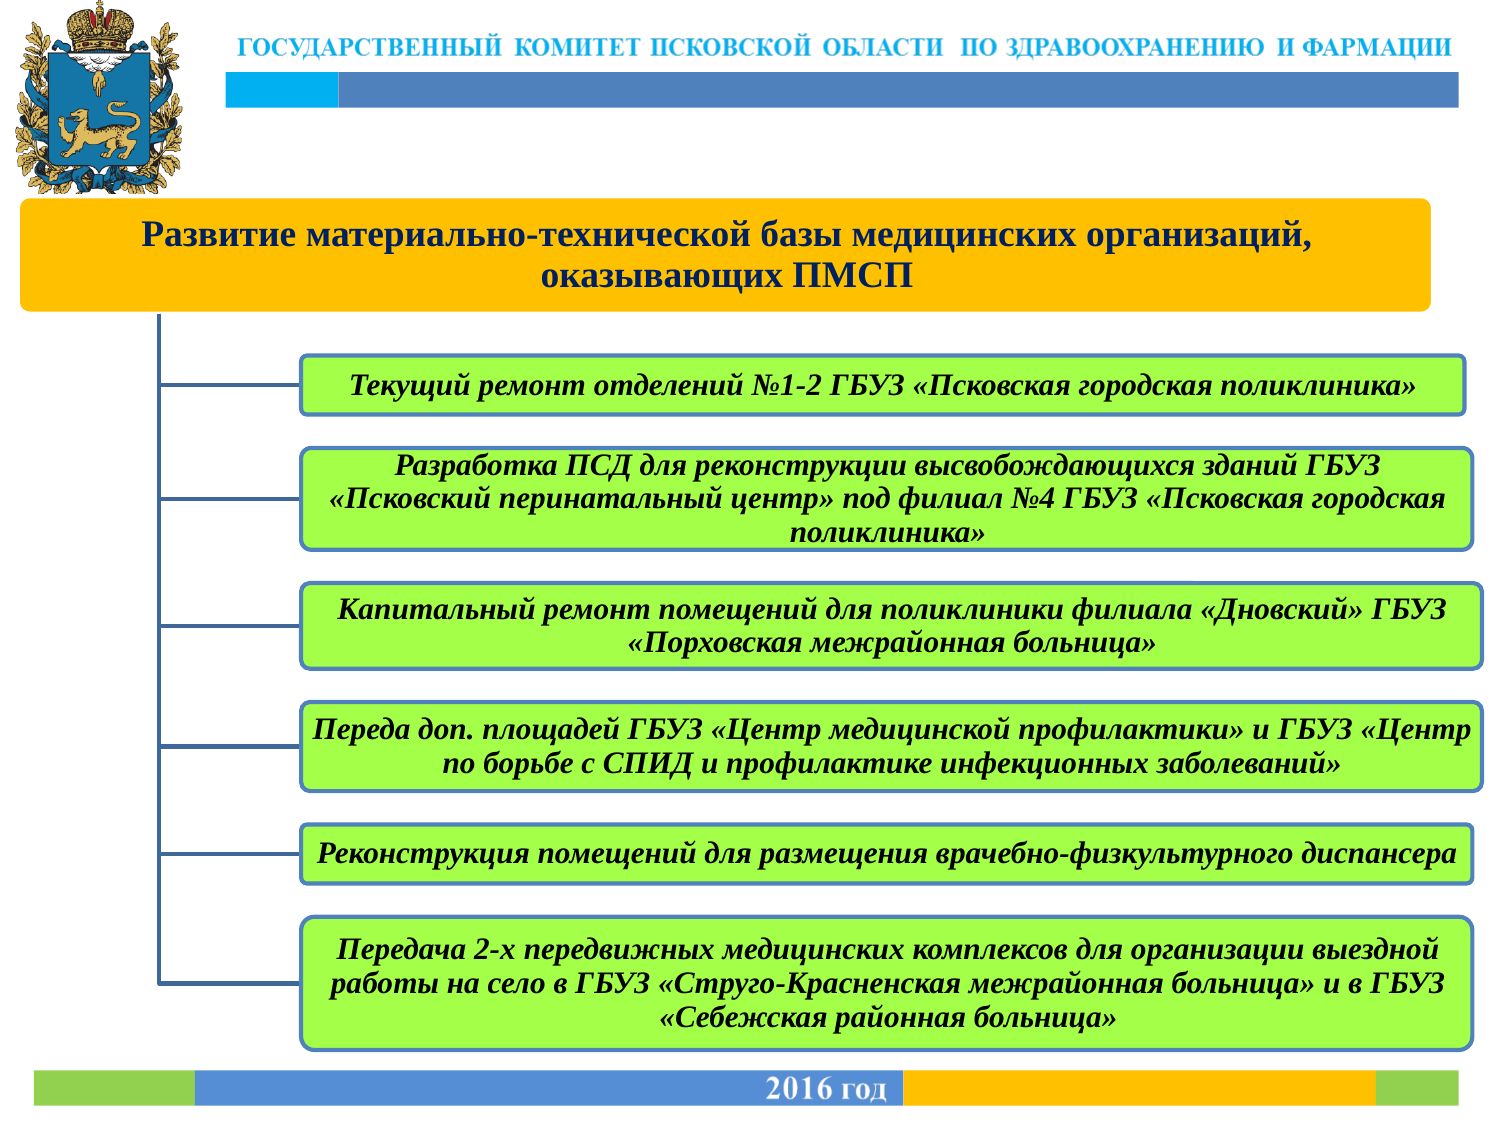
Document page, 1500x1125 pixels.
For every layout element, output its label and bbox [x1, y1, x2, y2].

picture [0, 0, 197, 197]
text_box [17, 195, 1483, 1059]
picture [206, 16, 1482, 77]
picture [714, 1059, 940, 1125]
